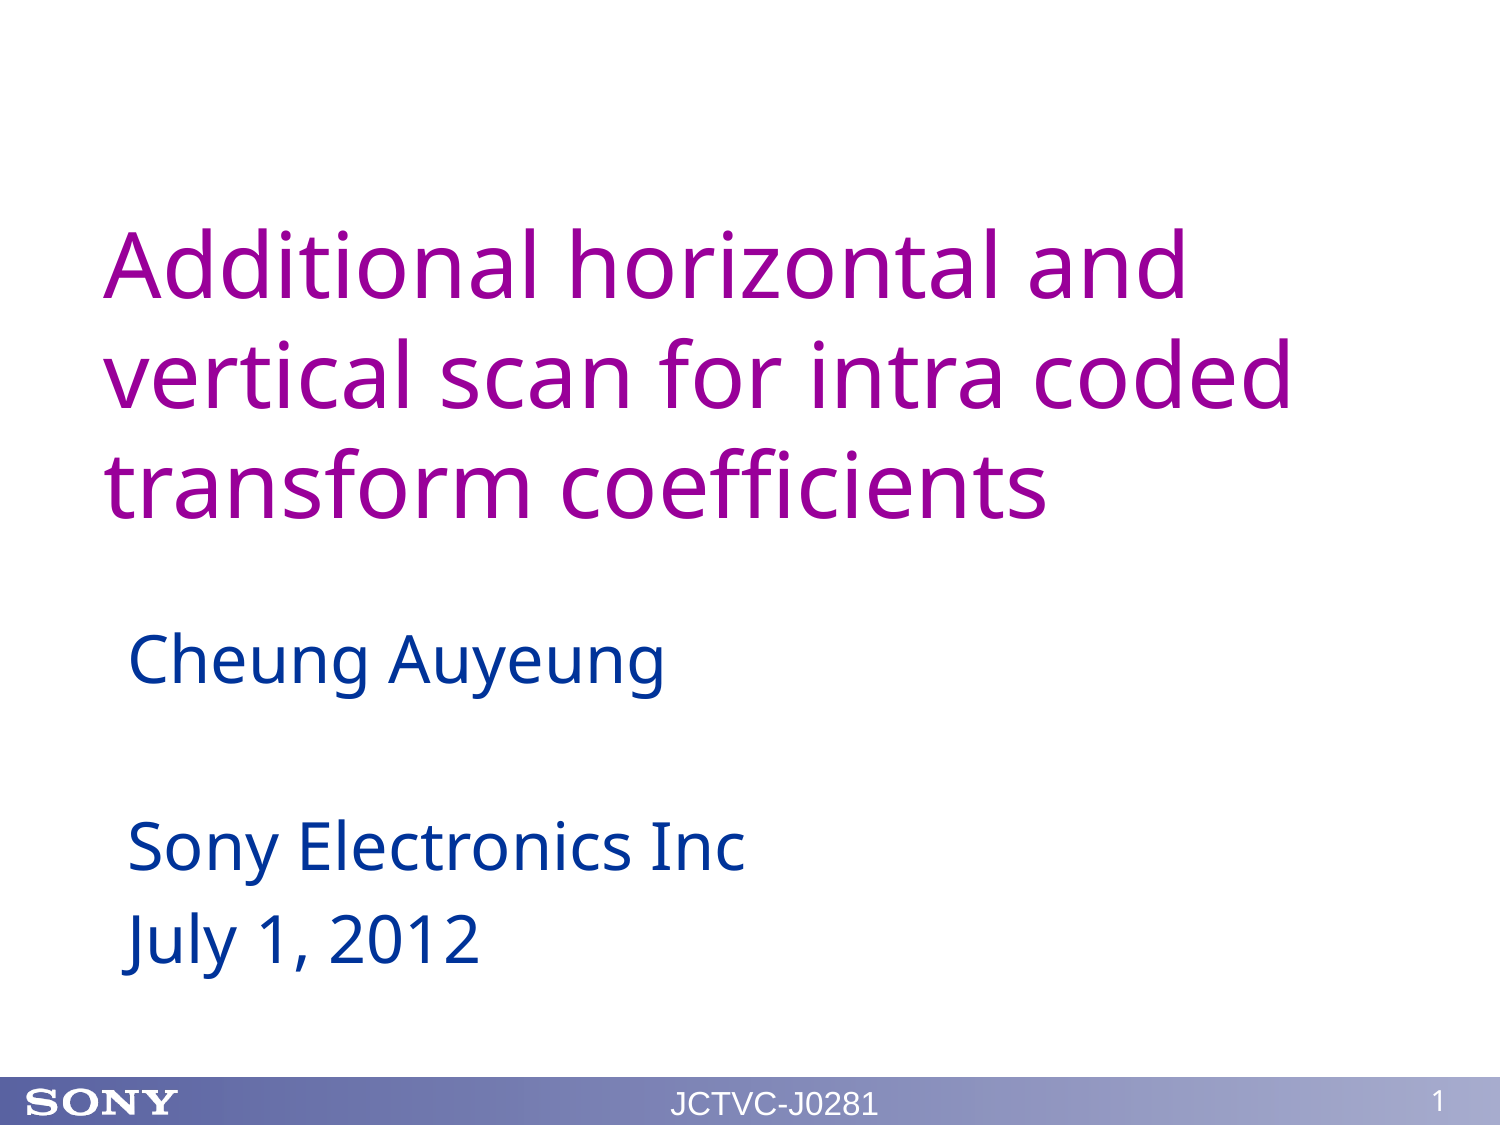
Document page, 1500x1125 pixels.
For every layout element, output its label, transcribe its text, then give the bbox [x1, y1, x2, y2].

text_box Additional horizontal and vertical scan for intra coded transform coefficients [88, 53, 1407, 544]
footer JCTVC-J0281 [537, 1074, 1013, 1125]
text_box Cheung Auyeung Sony Electronics Inc July 1, 2012 [112, 609, 1199, 1038]
picture [26, 1088, 178, 1116]
slide_number 1 [1149, 1074, 1463, 1125]
